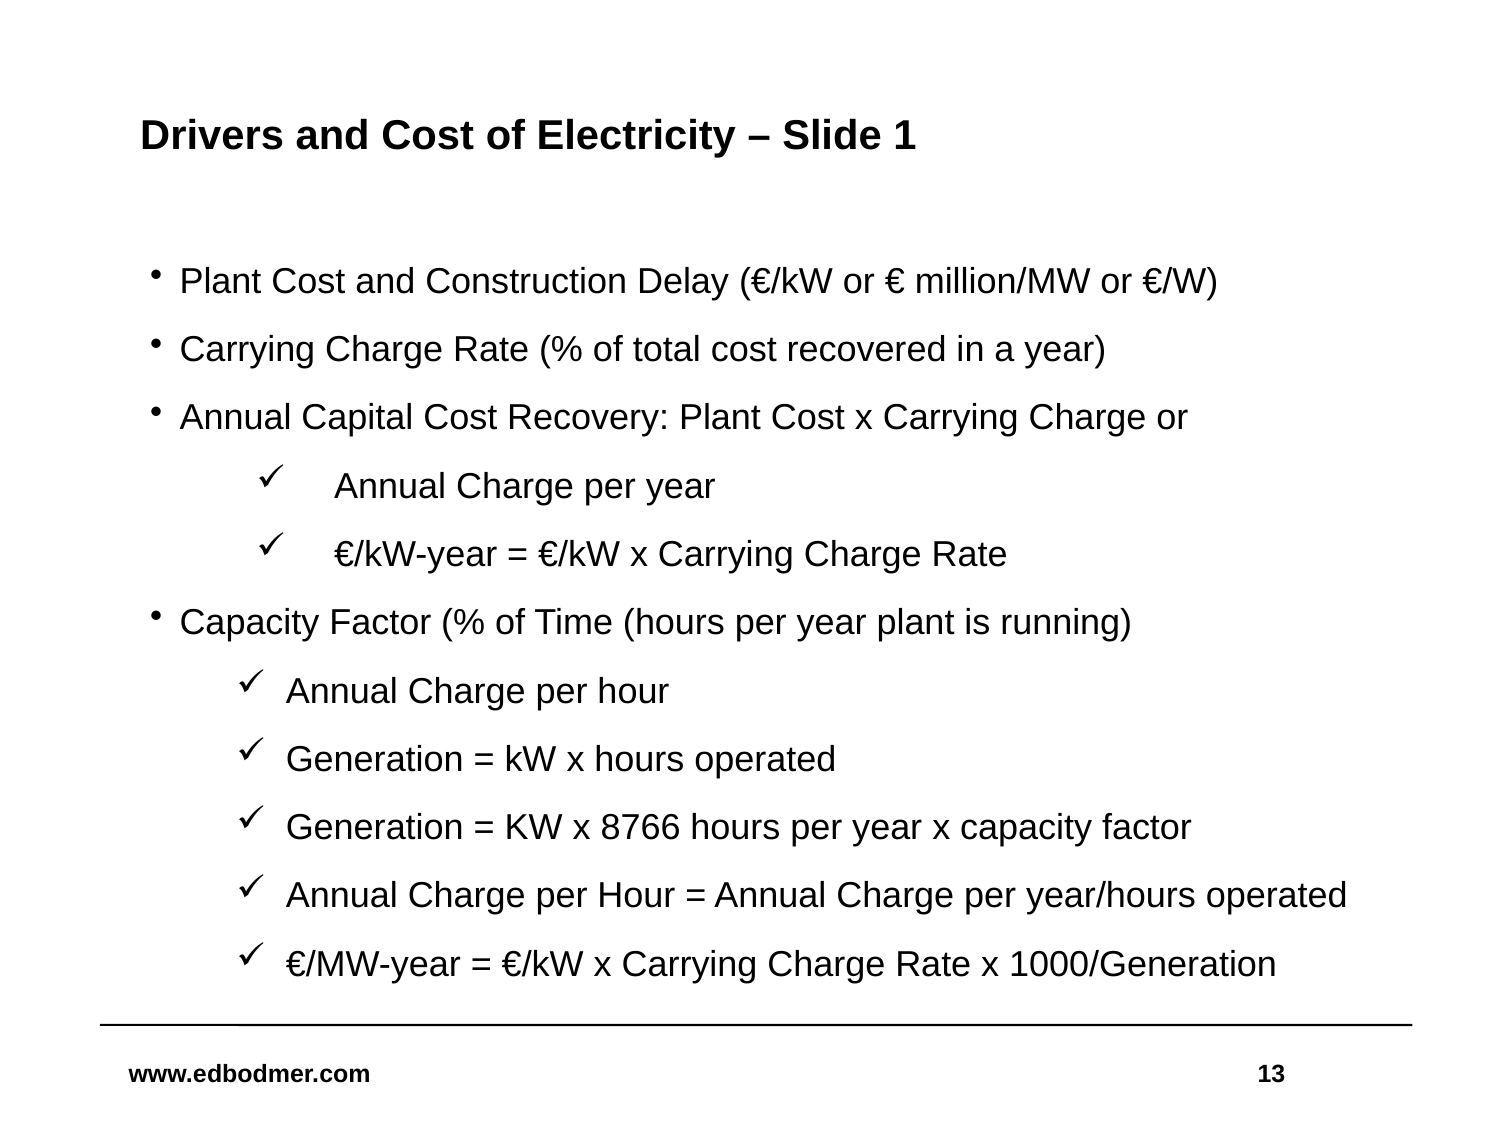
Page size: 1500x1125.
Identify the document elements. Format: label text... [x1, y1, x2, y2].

list Plant Cost and Construction Delay (€/kW or € million/MW or €/W) Carrying Charge Rate (% of total cost recovered in a year) Annual Capital Cost Recovery: Plant Cost x Carrying Charge or Annual Charge per year €/kW-year = €/kW x Carrying Charge Rate Capacity Factor (% of Time (hours per year plant is running) Annual Charge per hour Generation = kW x hours operated Generation = KW x 8766 hours per year x capacity factor Annual Charge per Hour = Annual Charge per year/hours operated €/MW-year = €/kW x Carrying Charge Rate x 1000/Generation [125, 249, 1375, 1000]
title Drivers and Cost of Electricity – Slide 1 [125, 99, 1288, 225]
